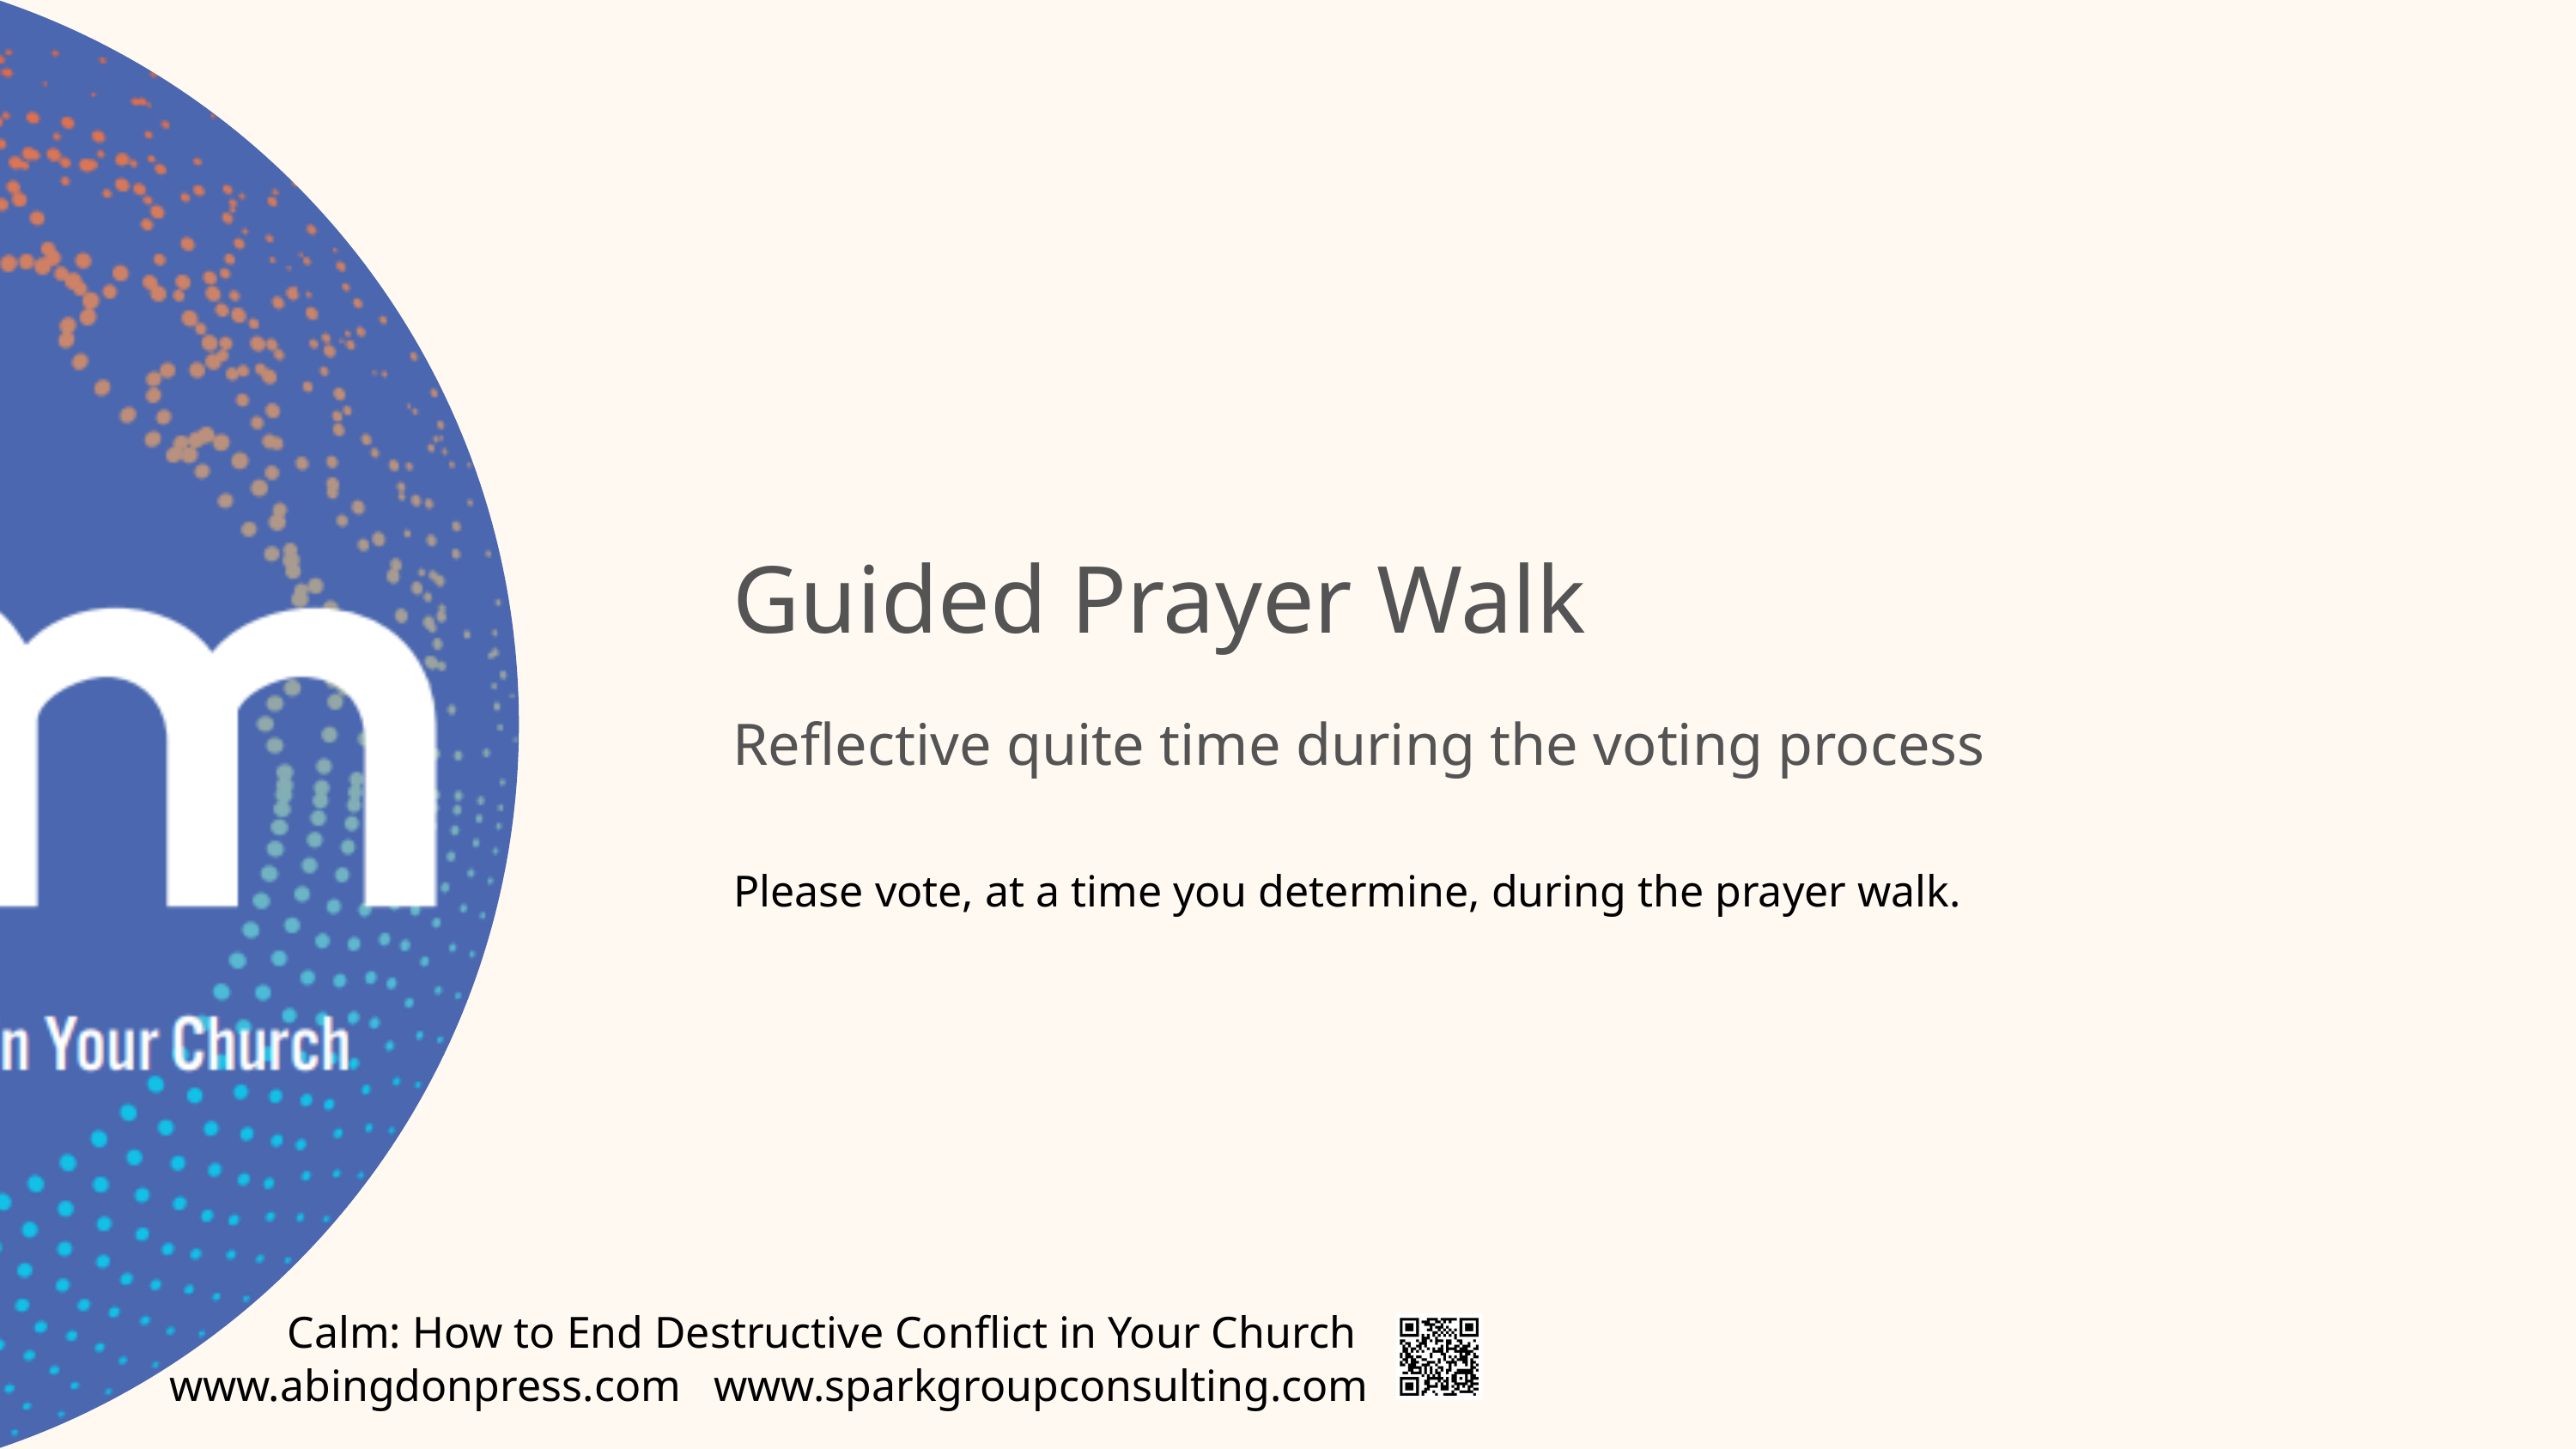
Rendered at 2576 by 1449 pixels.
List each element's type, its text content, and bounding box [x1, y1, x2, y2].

text_box www.sparkgroupconsulting.com [714, 1357, 1418, 1410]
text_box [1418, 1313, 1483, 1400]
text_box Calm: How to End Destructive Conflict in Your Church [524, 1296, 1475, 1357]
text_box Guided Prayer Walk [732, 522, 2042, 652]
text_box www.abingdonpress.com [524, 1357, 714, 1410]
text_box Please vote, at a time you determine, during the prayer walk. [733, 855, 2189, 916]
text_box Reflective quite time during the voting process [732, 696, 2233, 777]
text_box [0, 0, 519, 1449]
